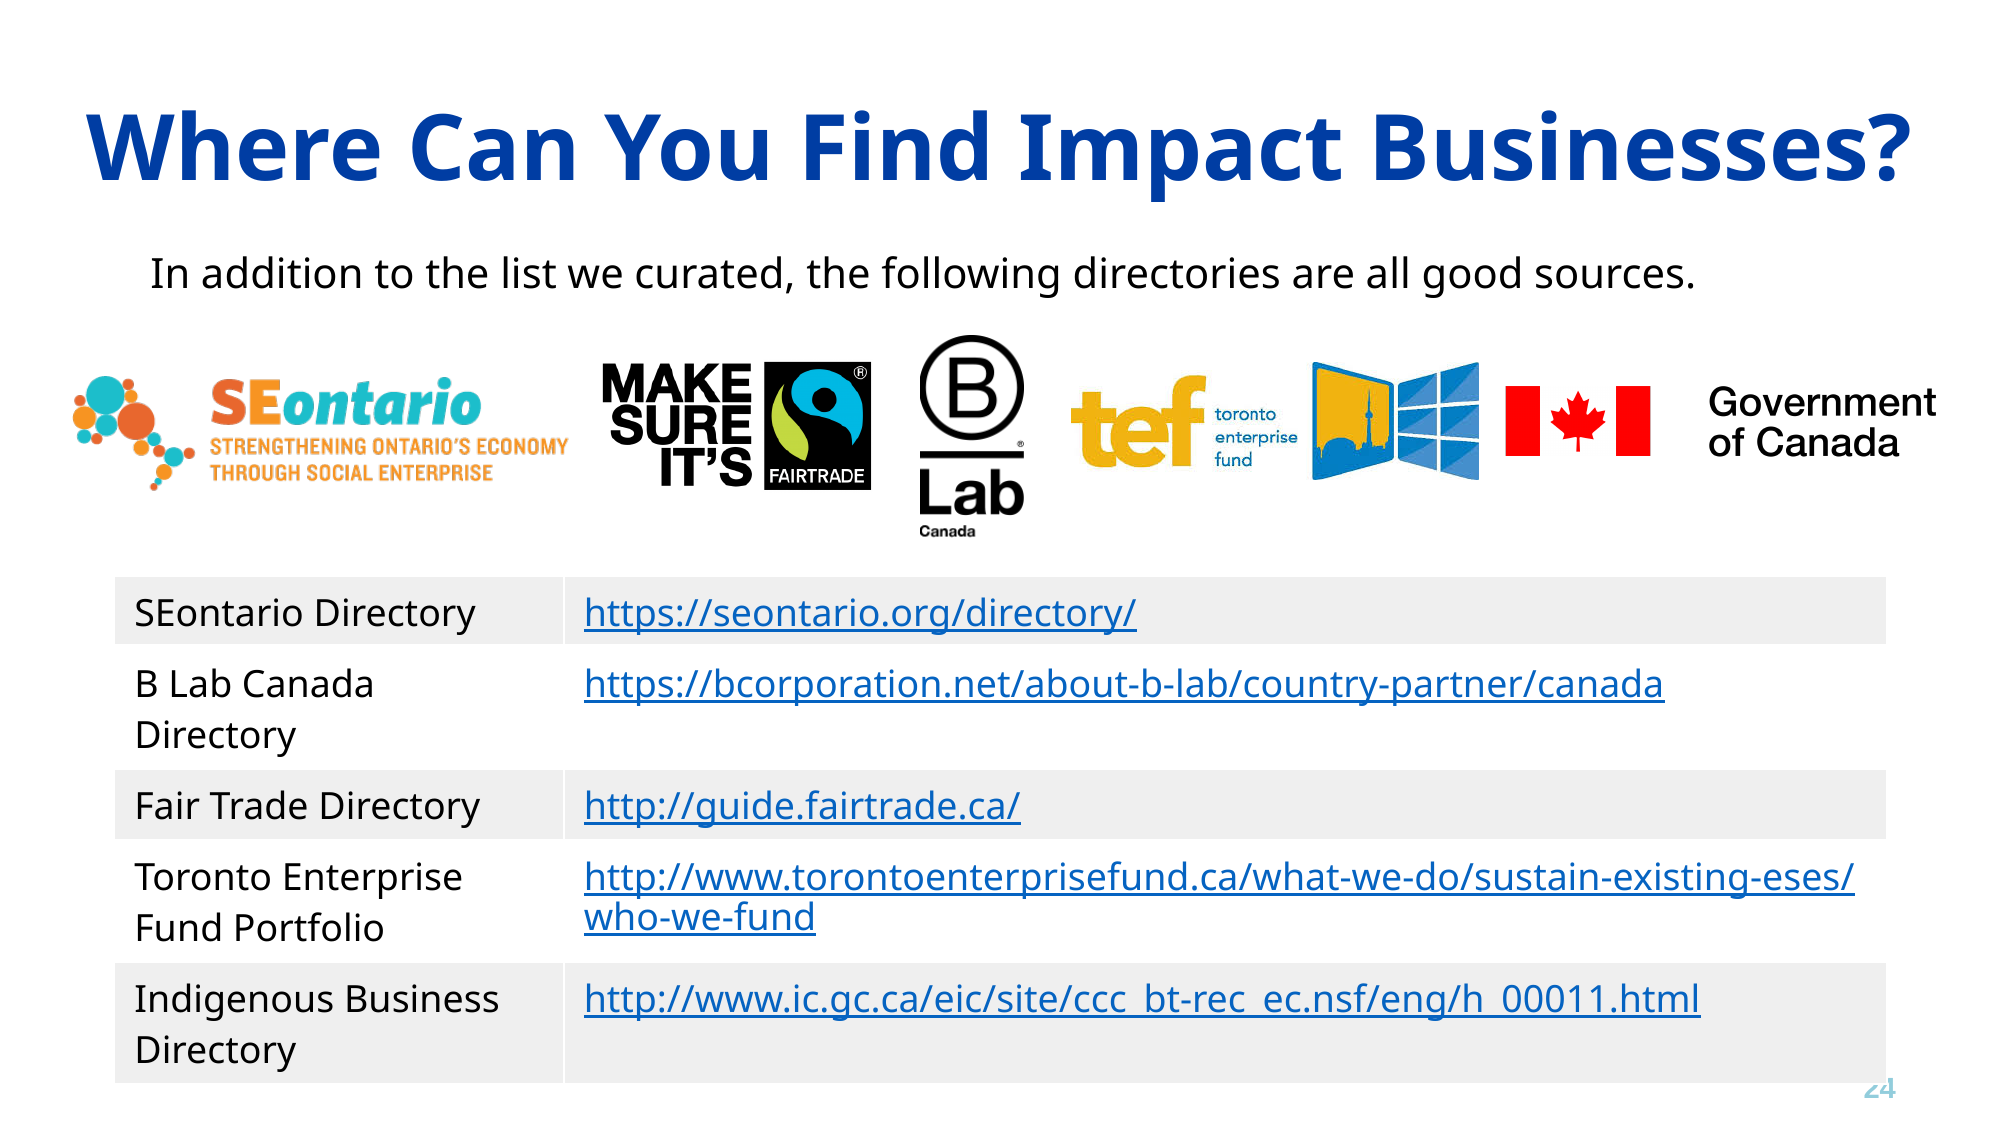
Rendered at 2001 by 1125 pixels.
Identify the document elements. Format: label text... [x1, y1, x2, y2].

table_cell B Lab Canada Directory [115, 650, 563, 768]
table_cell http://www.ic.gc.ca/eic/site/ccc_bt-rec_ec.nsf/eng/h_00011.html [565, 963, 1886, 1083]
table_cell https://bcorporation.net/about-b-lab/country-partner/canada [565, 650, 1886, 768]
picture [1071, 362, 1479, 481]
table_cell Toronto Enterprise Fund Portfolio [115, 841, 563, 961]
title Where Can You Find Impact Businesses? [0, 62, 2000, 240]
picture [599, 357, 873, 497]
picture [1494, 375, 1948, 467]
table_header SEontario Directory [115, 577, 563, 644]
picture [920, 335, 1024, 552]
table_cell Fair Trade Directory [115, 770, 563, 839]
table_cell Indigenous Business Directory [115, 963, 563, 1083]
table_header https://seontario.org/directory/ [565, 577, 1886, 644]
table_cell http://www.torontoenterprisefund.ca/what-we-do/sustain-existing-eses/who-we-fund [565, 841, 1886, 961]
table_cell http://guide.fairtrade.ca/ [565, 770, 1886, 839]
text_box In addition to the list we curated, the following directories are all good sources. [135, 239, 1791, 305]
picture [71, 375, 596, 497]
